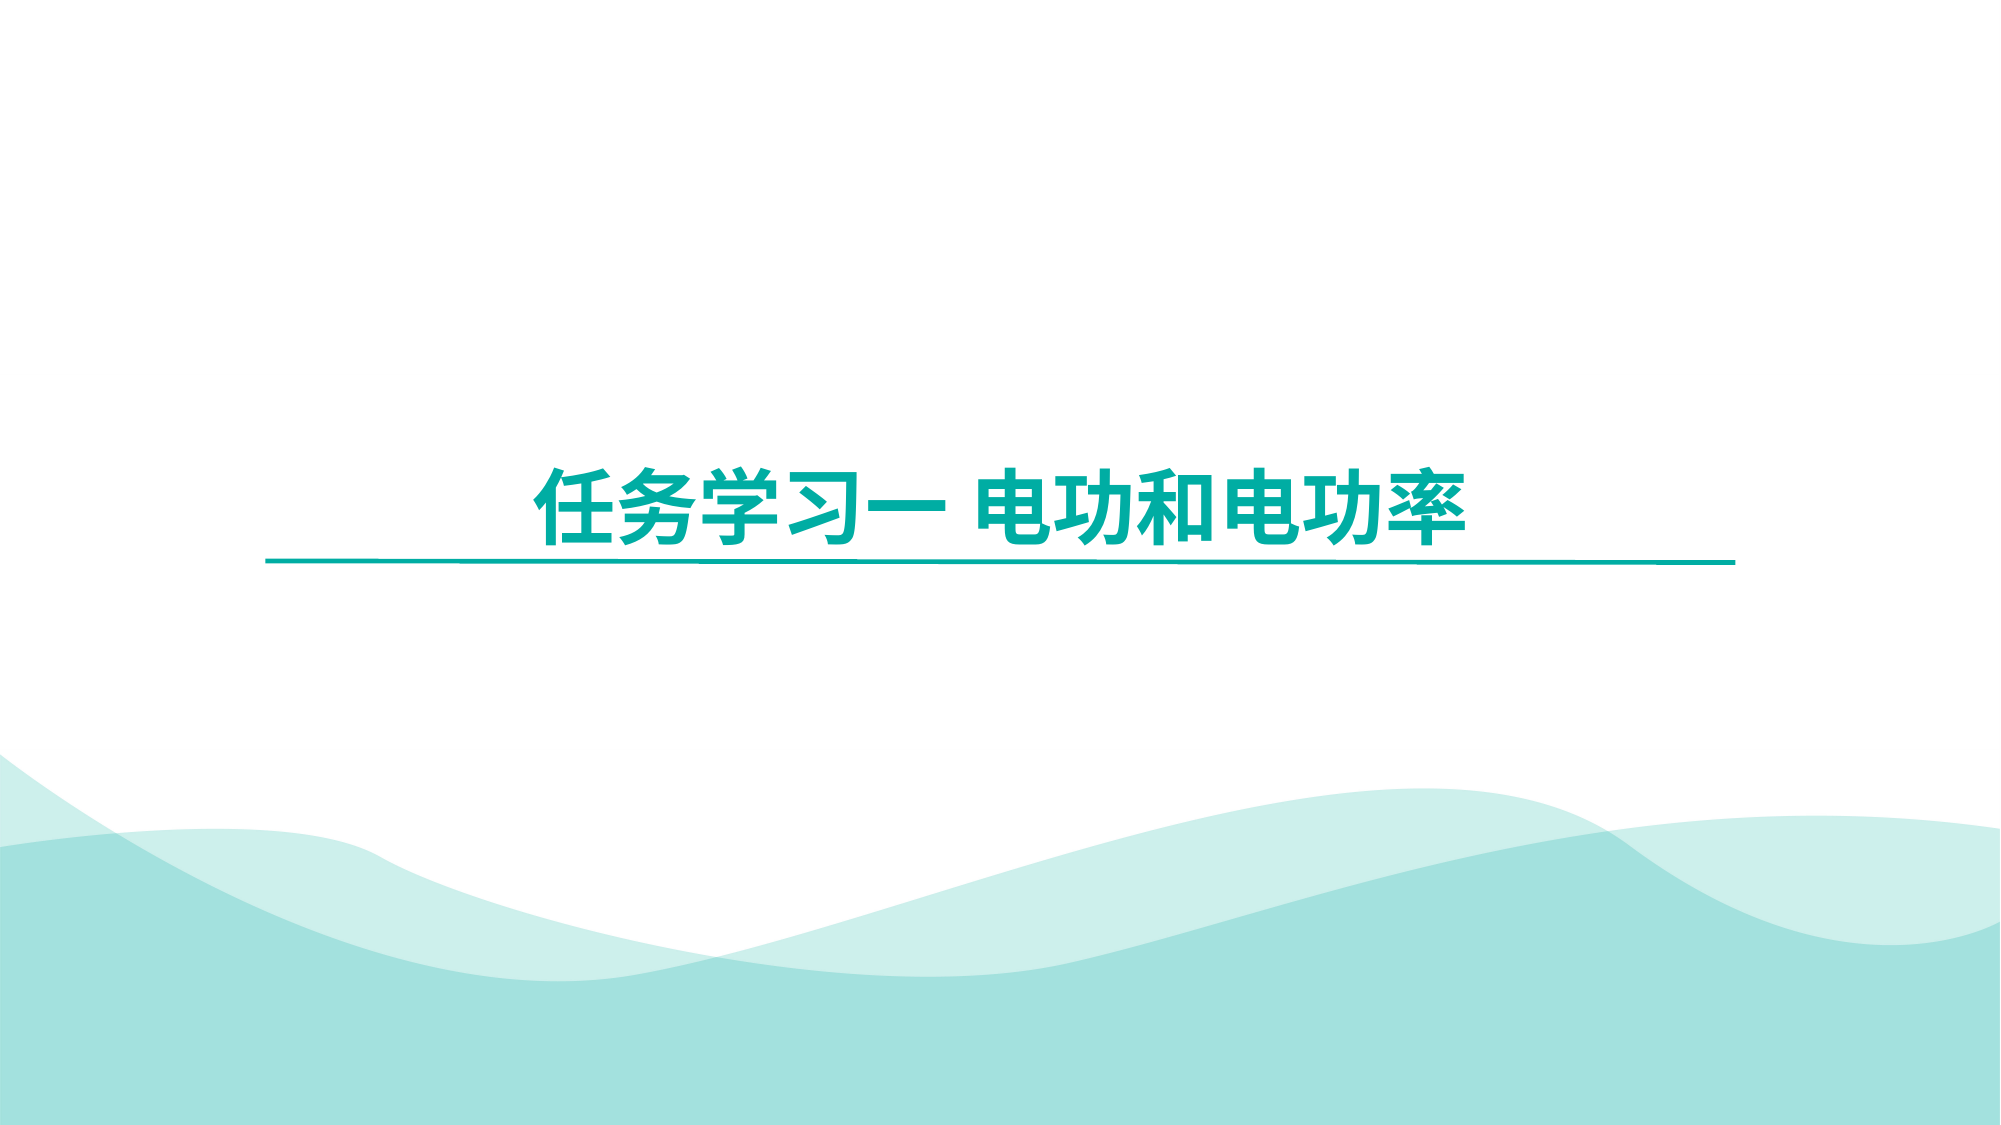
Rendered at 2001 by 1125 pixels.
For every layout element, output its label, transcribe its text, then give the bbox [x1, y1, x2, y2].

text_box 任务学习一 电功和电功率 [232, 371, 1769, 555]
picture [0, 0, 2000, 1125]
